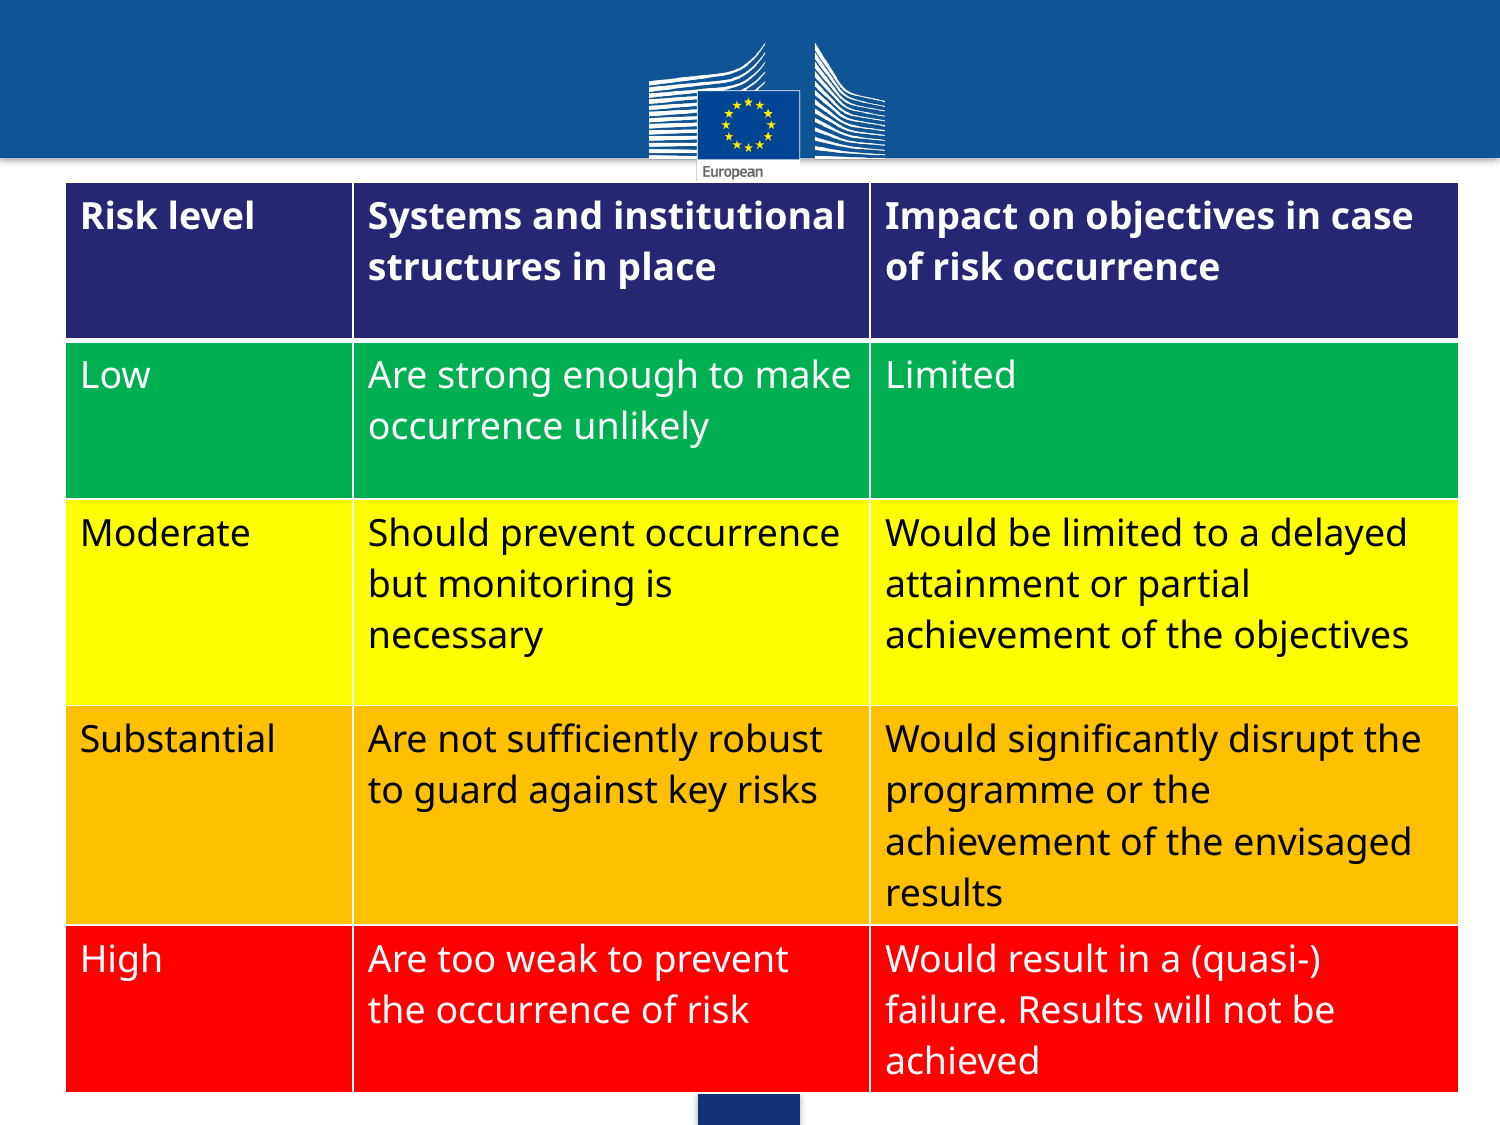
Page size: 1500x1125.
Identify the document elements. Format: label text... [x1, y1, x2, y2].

table_cell Are not sufficiently robust to guard against key risks [354, 706, 869, 924]
table_cell Would result in a (quasi-) failure. Results will not be achieved [871, 926, 1458, 1092]
table_cell Moderate [66, 500, 352, 705]
table_cell Would be limited to a delayed attainment or partial achievement of the objectives [871, 500, 1458, 705]
table_cell Would significantly disrupt the programme or the achievement of the envisaged results [871, 706, 1458, 924]
picture [649, 42, 885, 181]
table_cell Low [66, 343, 352, 498]
table_cell Are too weak to prevent the occurrence of risk [354, 926, 869, 1092]
table_cell Substantial [66, 706, 352, 924]
table_cell High [66, 926, 352, 1092]
table_header Impact on objectives in case of risk occurrence [871, 183, 1458, 338]
table_cell Limited [871, 343, 1458, 498]
table_cell Should prevent occurrence but monitoring is necessary [354, 500, 869, 705]
table_header Risk level [66, 183, 352, 338]
table_header Systems and institutional structures in place [354, 183, 869, 338]
table_cell Are strong enough to make occurrence unlikely [354, 343, 869, 498]
